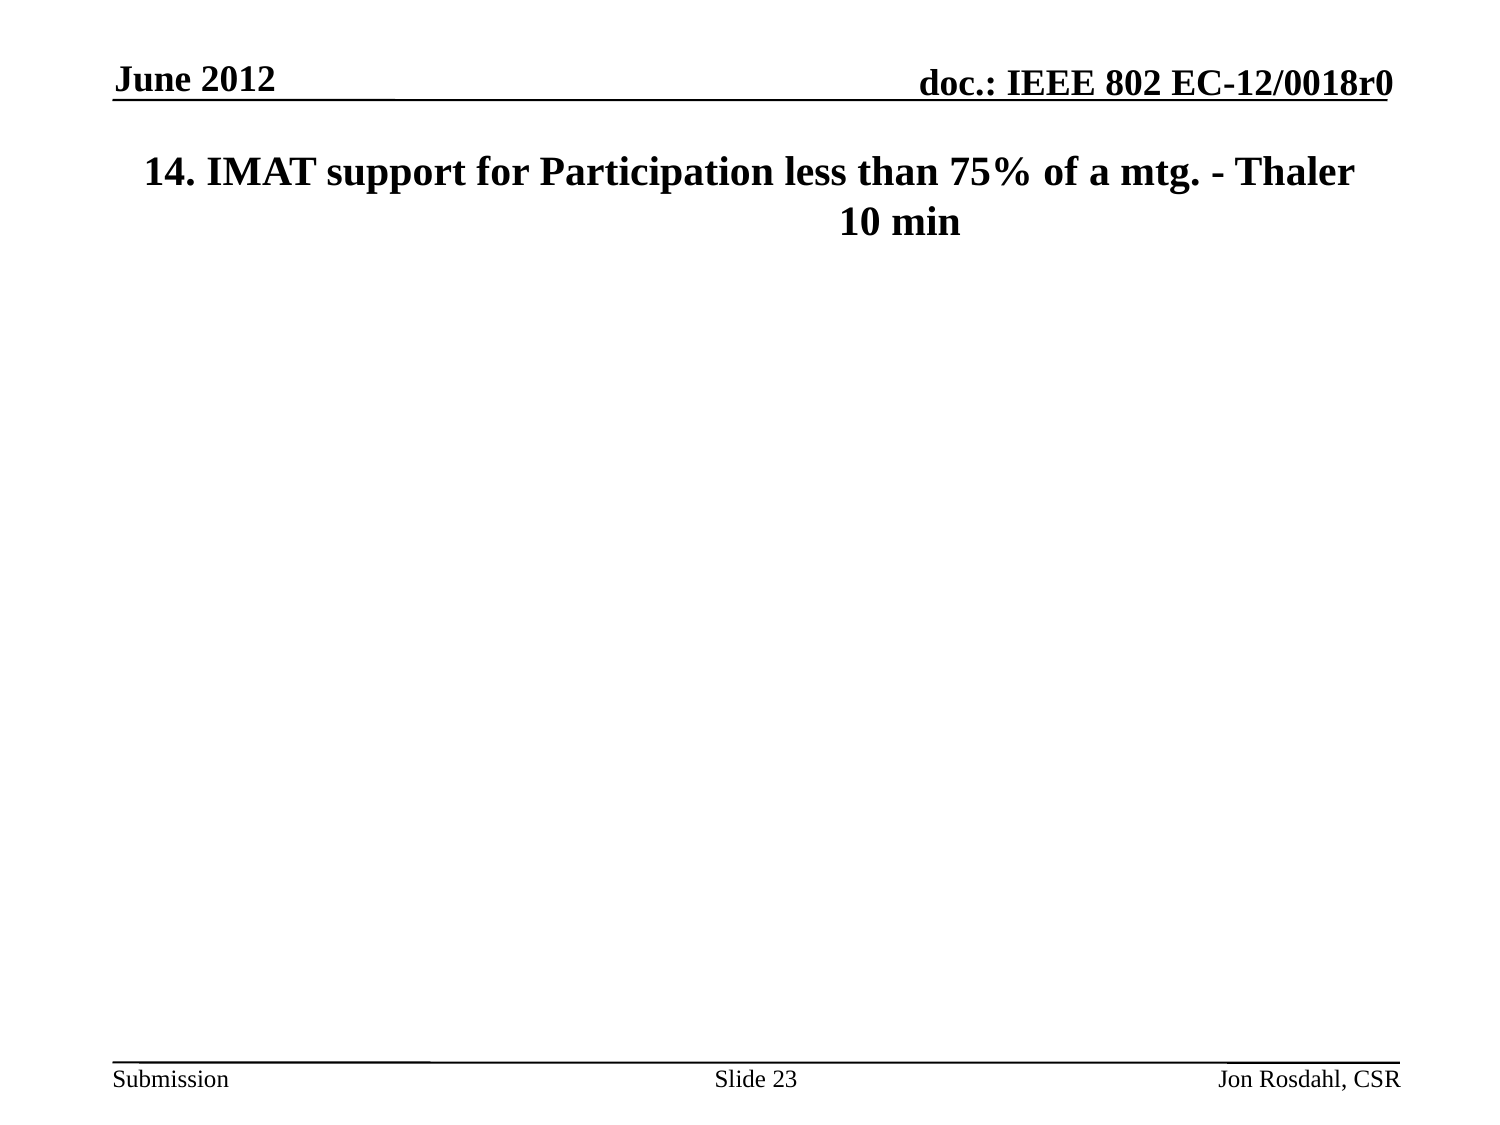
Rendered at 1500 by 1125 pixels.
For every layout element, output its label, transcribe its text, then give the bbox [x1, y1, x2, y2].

footer Jon Rosdahl, CSR [878, 1061, 1402, 1093]
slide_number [114, 54, 423, 100]
title 14. IMAT support for Participation less than 75% of a mtg. - Thaler 10 min [112, 112, 1388, 276]
slide_number Slide 23 [712, 1061, 800, 1123]
